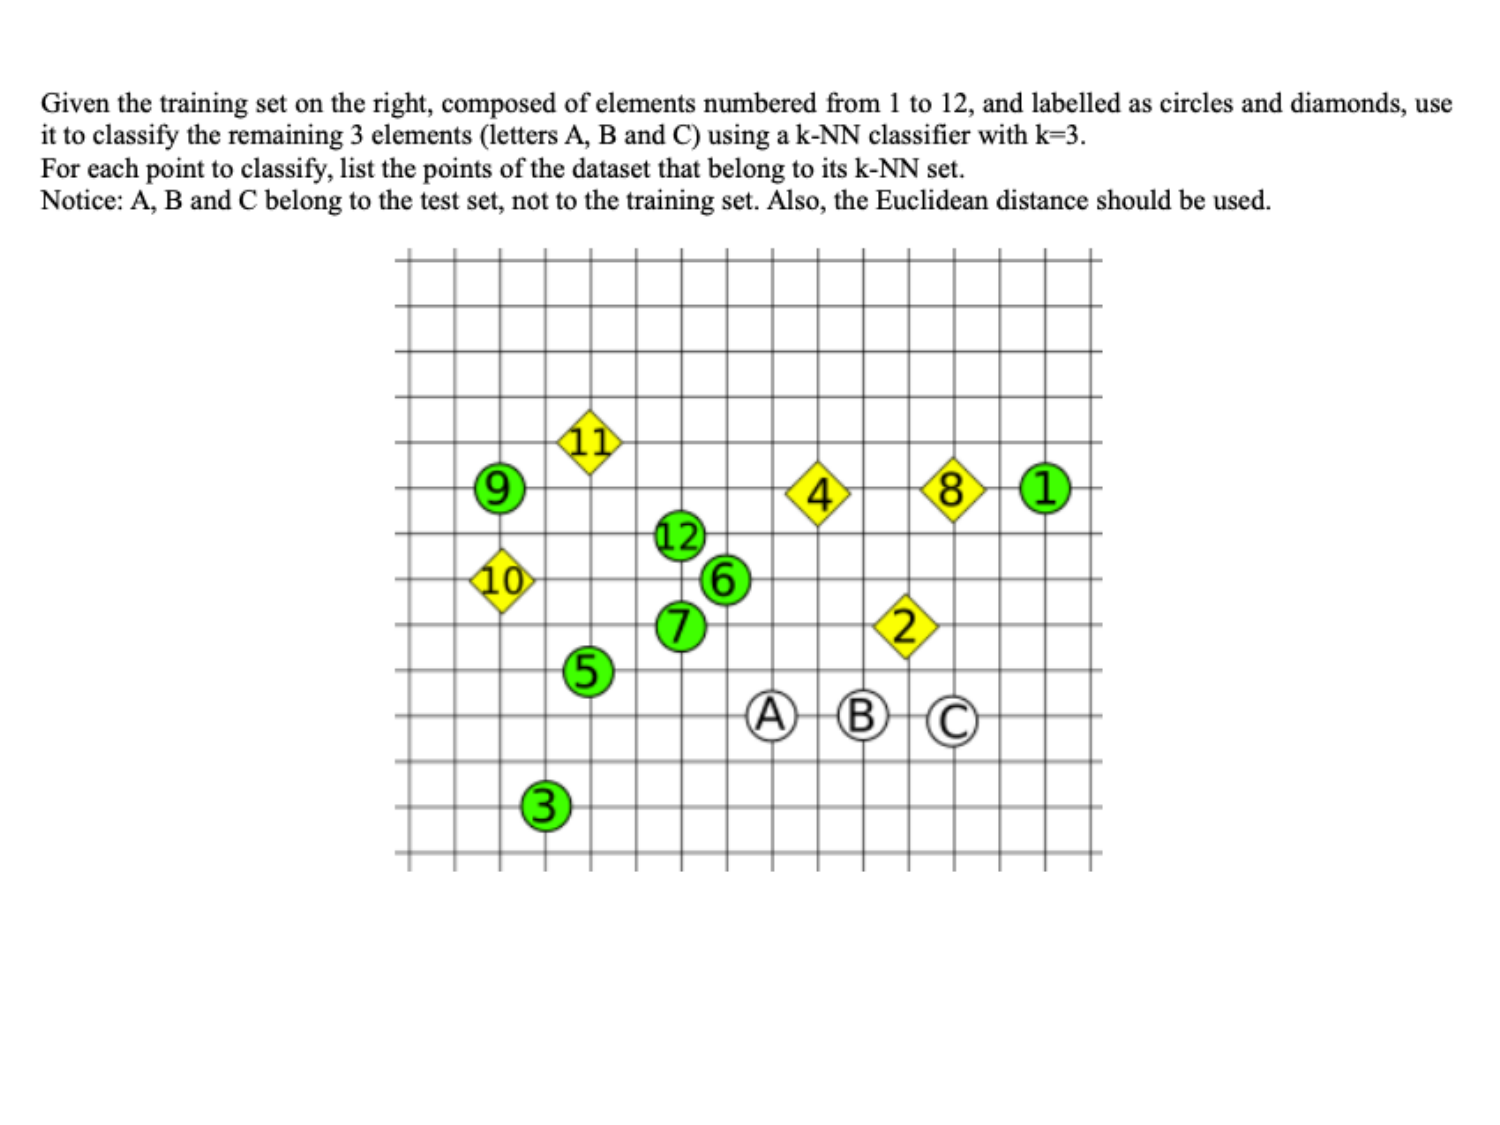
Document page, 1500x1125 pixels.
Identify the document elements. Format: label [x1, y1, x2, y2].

picture [30, 79, 1470, 902]
